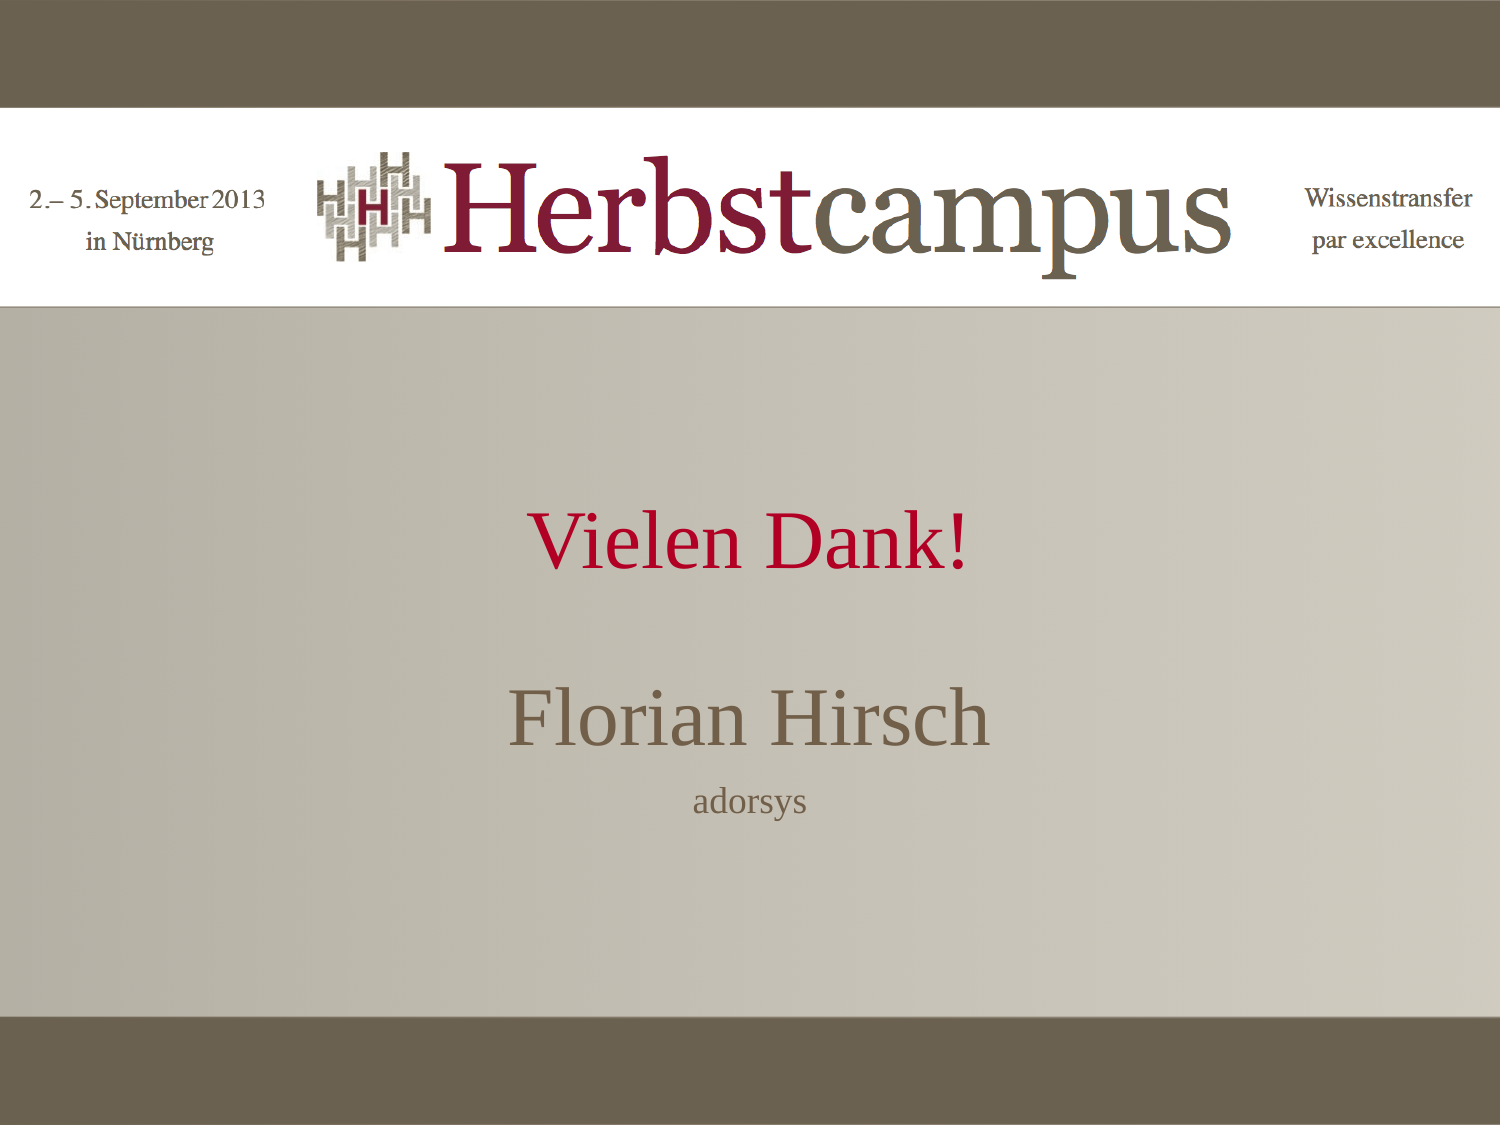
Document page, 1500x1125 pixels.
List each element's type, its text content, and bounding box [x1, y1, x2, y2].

picture [0, 0, 1500, 1125]
title Vielen Dank! [112, 474, 1388, 629]
subtitle Florian Hirsch adorsys [112, 675, 1388, 850]
